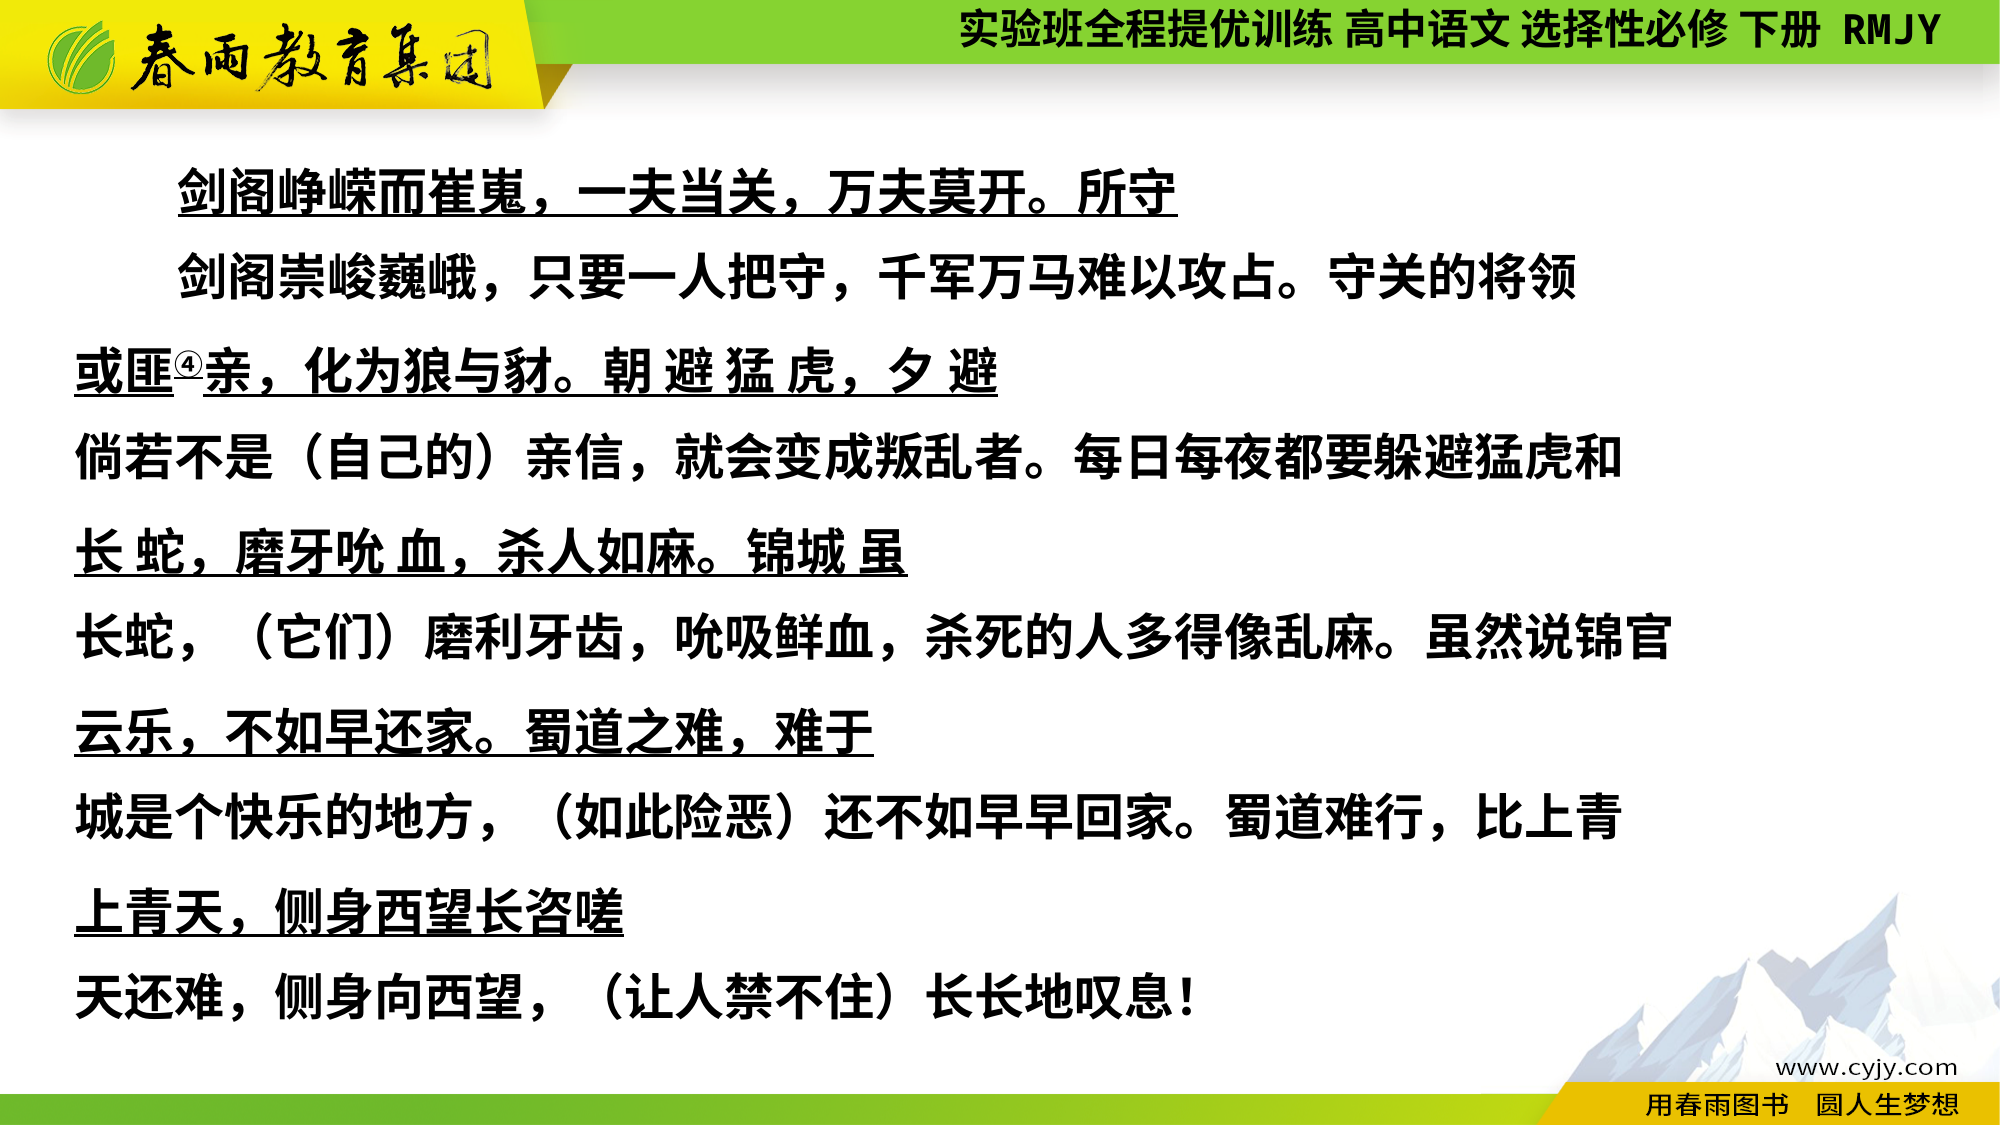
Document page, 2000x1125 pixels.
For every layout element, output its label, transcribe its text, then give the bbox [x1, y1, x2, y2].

text_box 剑阁崇峻巍峨，只要一人把守，千军万马难以攻占。守关的将领 倘若不是（自己的）亲信，就会变成叛乱者。每日每夜都要躲避猛虎和 长蛇，（它们）磨利牙齿，吮吸鲜血，杀死的人多得像乱麻。虽然说锦官 城是个快乐的地方，（如此险恶）还不如早早回家。蜀道难行，比上青 天还难，侧身向西望，（让人禁不住）长长地叹息！ [59, 208, 1944, 1033]
picture [0, 0, 2000, 1125]
